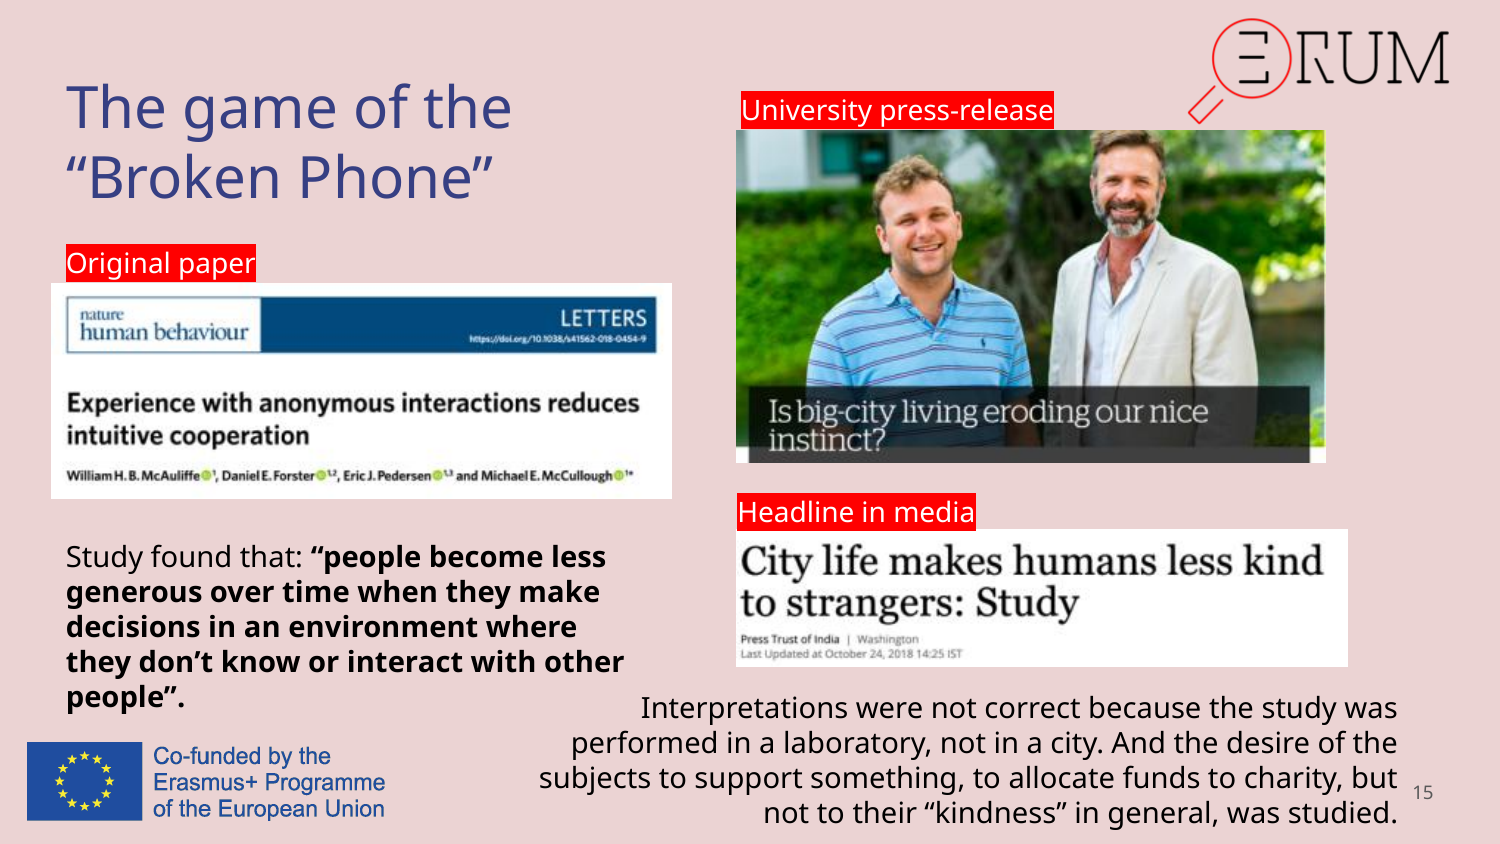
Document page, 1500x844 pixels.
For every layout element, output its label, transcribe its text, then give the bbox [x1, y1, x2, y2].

picture [27, 742, 385, 821]
text_box Headline in media [722, 487, 1039, 536]
text_box Interpretations were not correct because the study was performed in a laboratory, not in a city. And the desire of the subjects to support something, to allocate funds to charity, but not to their “kindness” in general, was studied. [518, 681, 1414, 837]
slide_number 15 [1414, 761, 1449, 826]
picture [736, 528, 1348, 668]
picture [50, 283, 673, 499]
title The game of the “Broken Phone” [51, 55, 672, 150]
text_box University press-release [726, 85, 1158, 134]
picture [736, 0, 1500, 463]
text_box Original paper [51, 238, 279, 282]
text_box Study found that: “people become less generous over time when they make decisions in an environment where they don’t know or interact with other people”. [51, 530, 662, 756]
